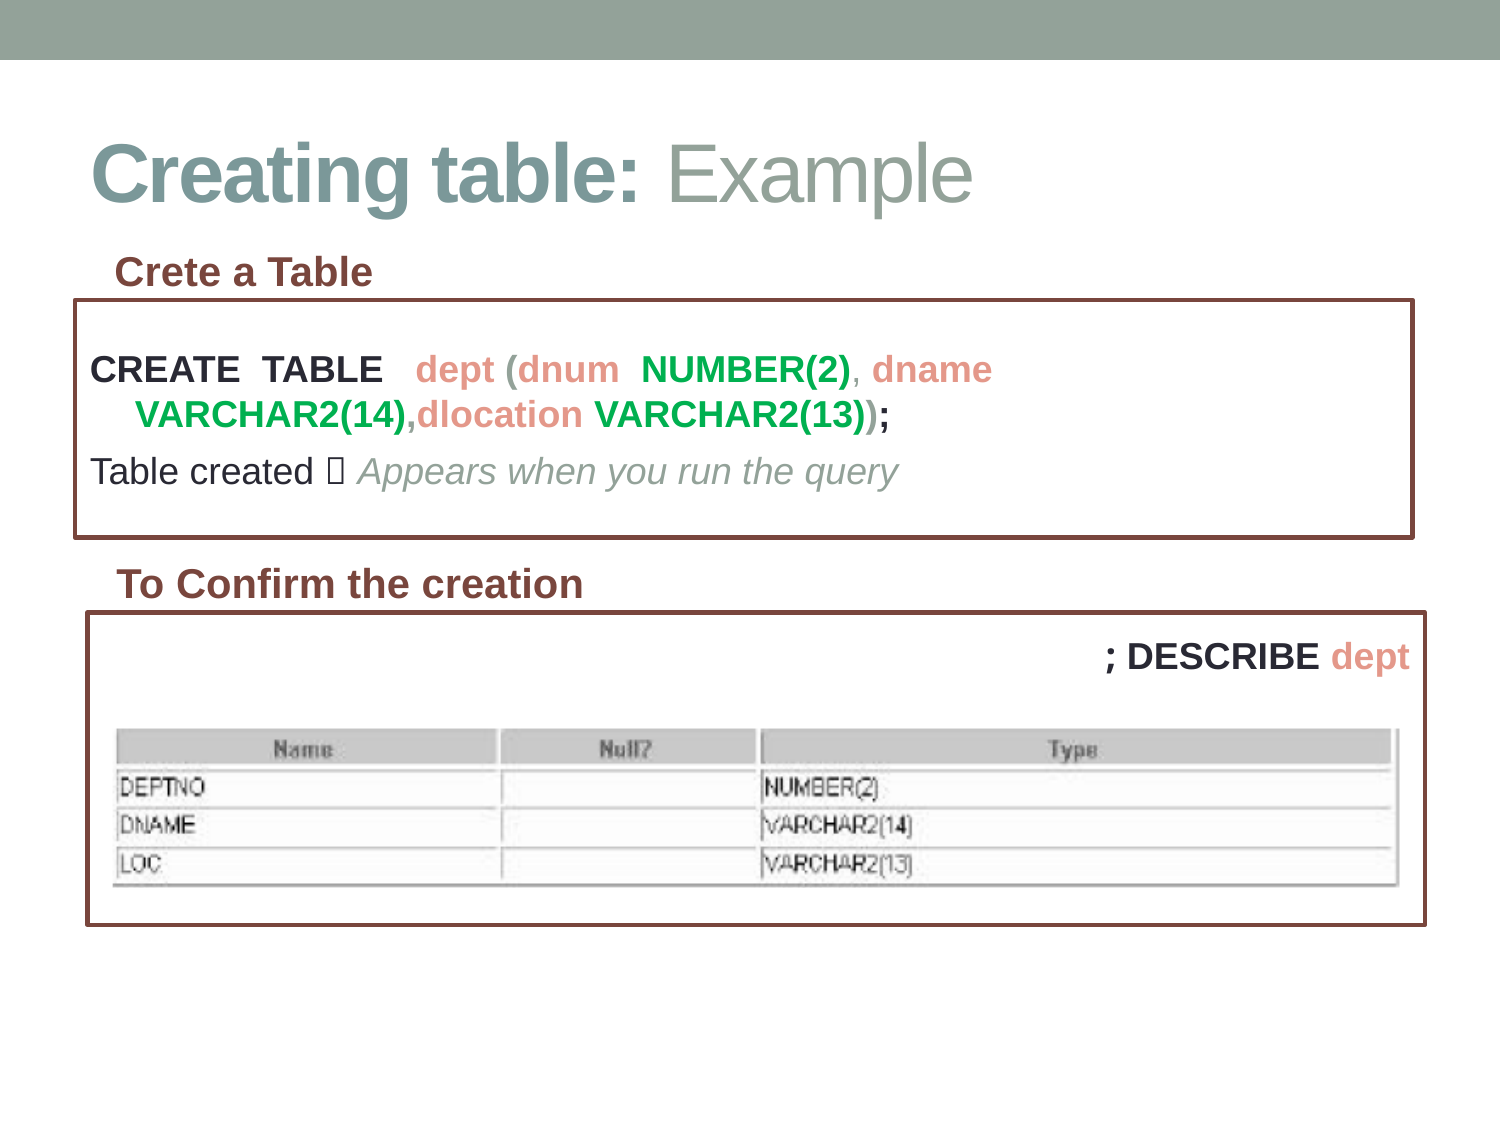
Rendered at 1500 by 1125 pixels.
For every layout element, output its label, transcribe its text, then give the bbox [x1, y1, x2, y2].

text_box Crete a Table [99, 237, 389, 303]
text_box To Confirm the creation [101, 549, 599, 615]
text_box CREATE TABLE dept (dnum NUMBER(2), dname VARCHAR2(14),dlocation VARCHAR2(13)); Table created  Appears when you run the query [73, 298, 1415, 540]
picture [112, 721, 1401, 888]
title Creating table: Example [75, 87, 1425, 250]
text_box DESCRIBE dept ; [85, 610, 1427, 927]
